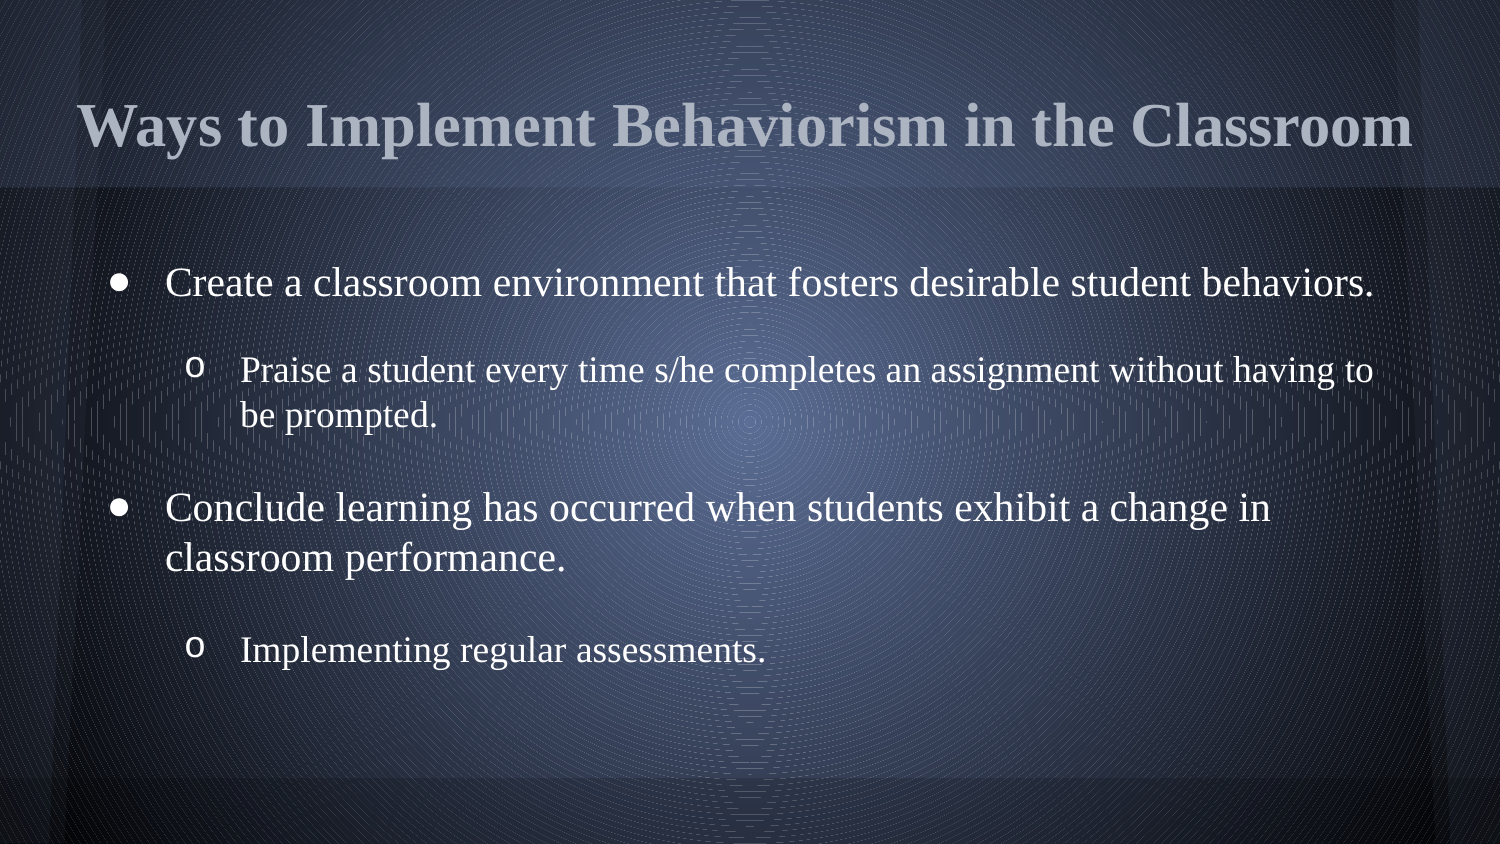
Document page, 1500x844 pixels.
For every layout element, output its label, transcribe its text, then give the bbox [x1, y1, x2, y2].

list Create a classroom environment that fosters desirable student behaviors. Praise a student every time s/he completes an assignment without having to be prompted. Conclude learning has occurred when students exhibit a change in classroom performance. Implementing regular assessments. [75, 194, 1425, 806]
title Ways to Implement Behaviorism in the Classroom [16, 33, 1476, 175]
